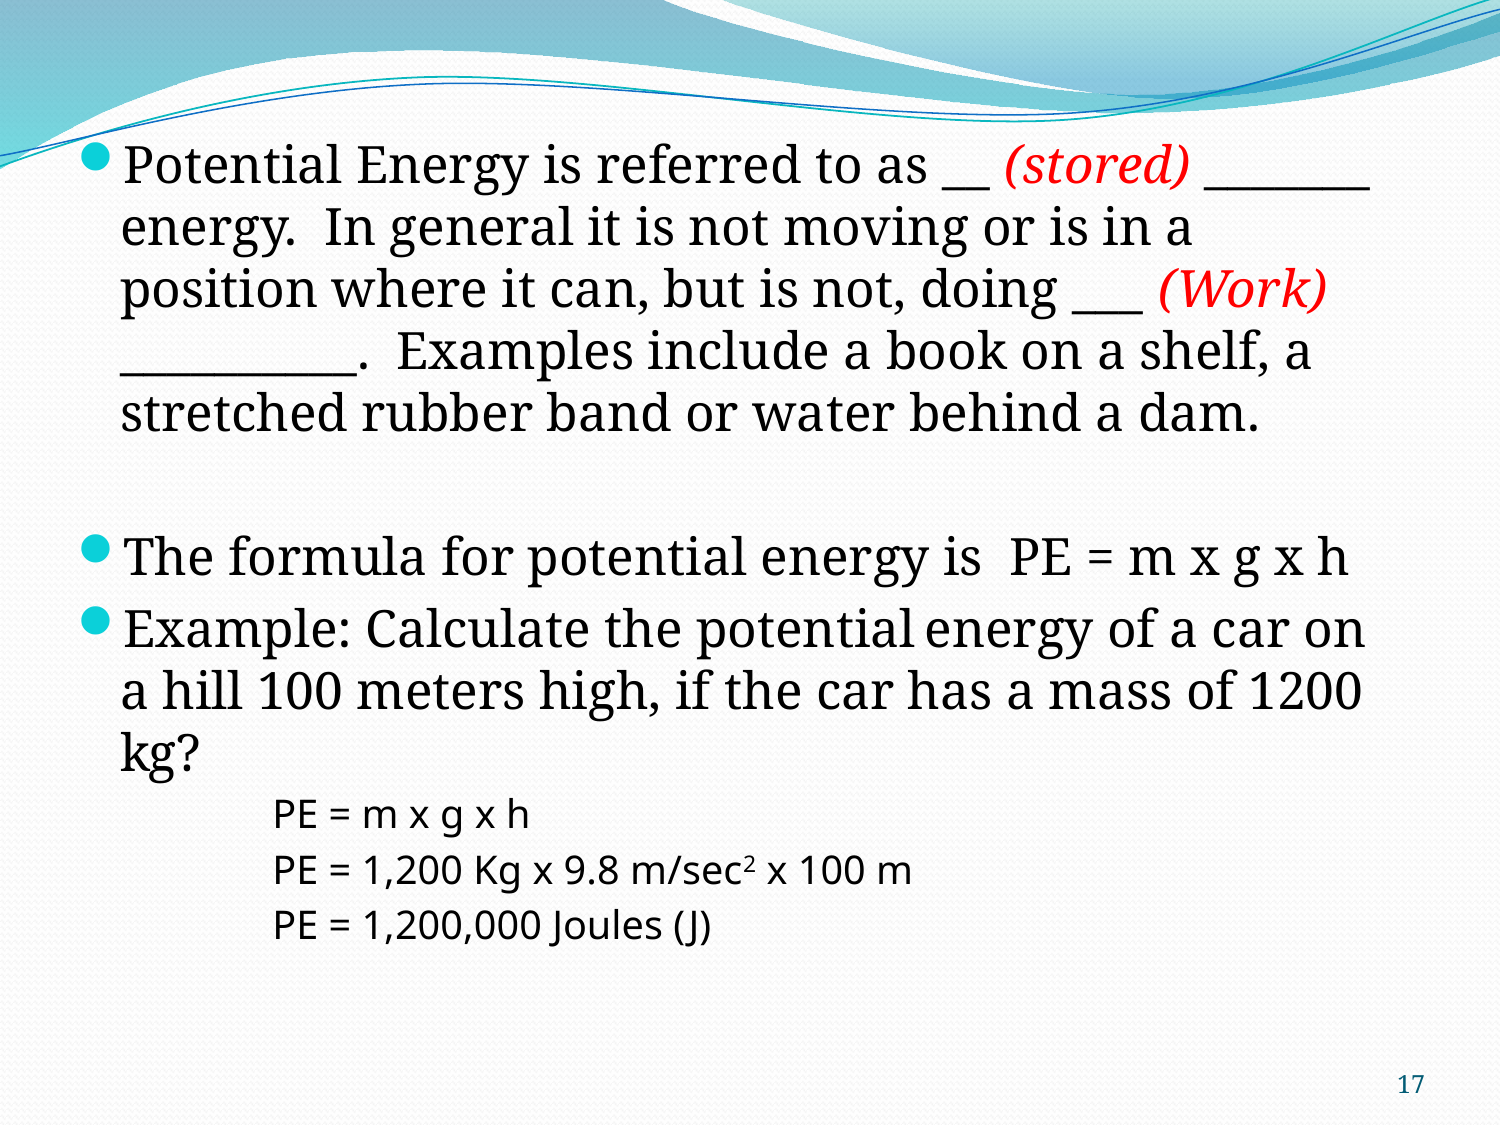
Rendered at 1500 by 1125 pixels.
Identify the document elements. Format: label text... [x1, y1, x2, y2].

list Potential Energy is referred to as __ (stored) _______ energy. In general it is not moving or is in a position where it can, but is not, doing ___ (Work) __________. Examples include a book on a shelf, a stretched rubber band or water behind a dam. The formula for potential energy is PE = m x g x h Example: Calculate the potential energy of a car on a hill 100 meters high, if the car has a mass of 1200 kg? PE = m x g x h PE = 1,200 Kg x 9.8 m/sec2 x 100 m PE = 1,200,000 Joules (J) [62, 125, 1413, 1050]
slide_number 17 [1299, 1042, 1425, 1103]
